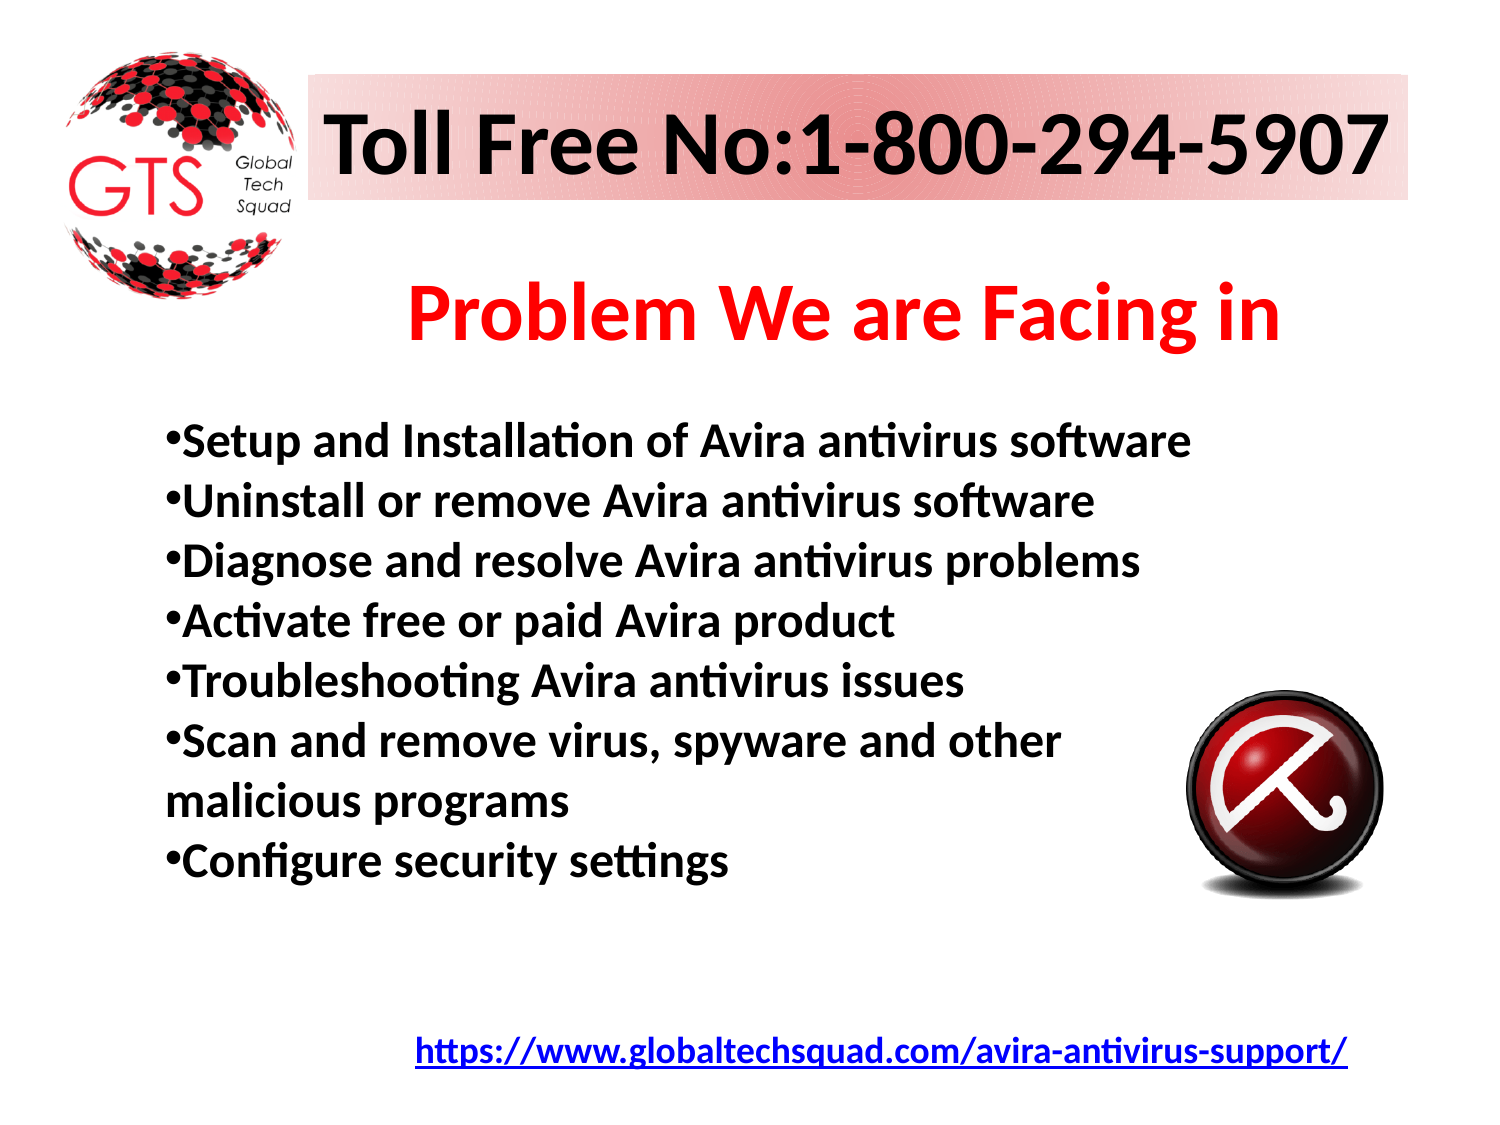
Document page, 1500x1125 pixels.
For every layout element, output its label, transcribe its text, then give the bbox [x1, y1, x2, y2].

text_box Problem We are Facing in [392, 249, 1298, 365]
picture [49, 49, 301, 302]
picture [1174, 687, 1388, 901]
text_box https://www.globaltechsquad.com/avira-antivirus-support/ [399, 1018, 1500, 1079]
text_box Toll Free No:1-800-294-5907 [308, 74, 1408, 200]
text_box Setup and Installation of Avira antivirus software Uninstall or remove Avira antivirus software Diagnose and resolve Avira antivirus problems Activate free or paid Avira product Troubleshooting Avira antivirus issues Scan and remove virus, spyware and other malicious programs Configure security settings [150, 399, 1225, 895]
